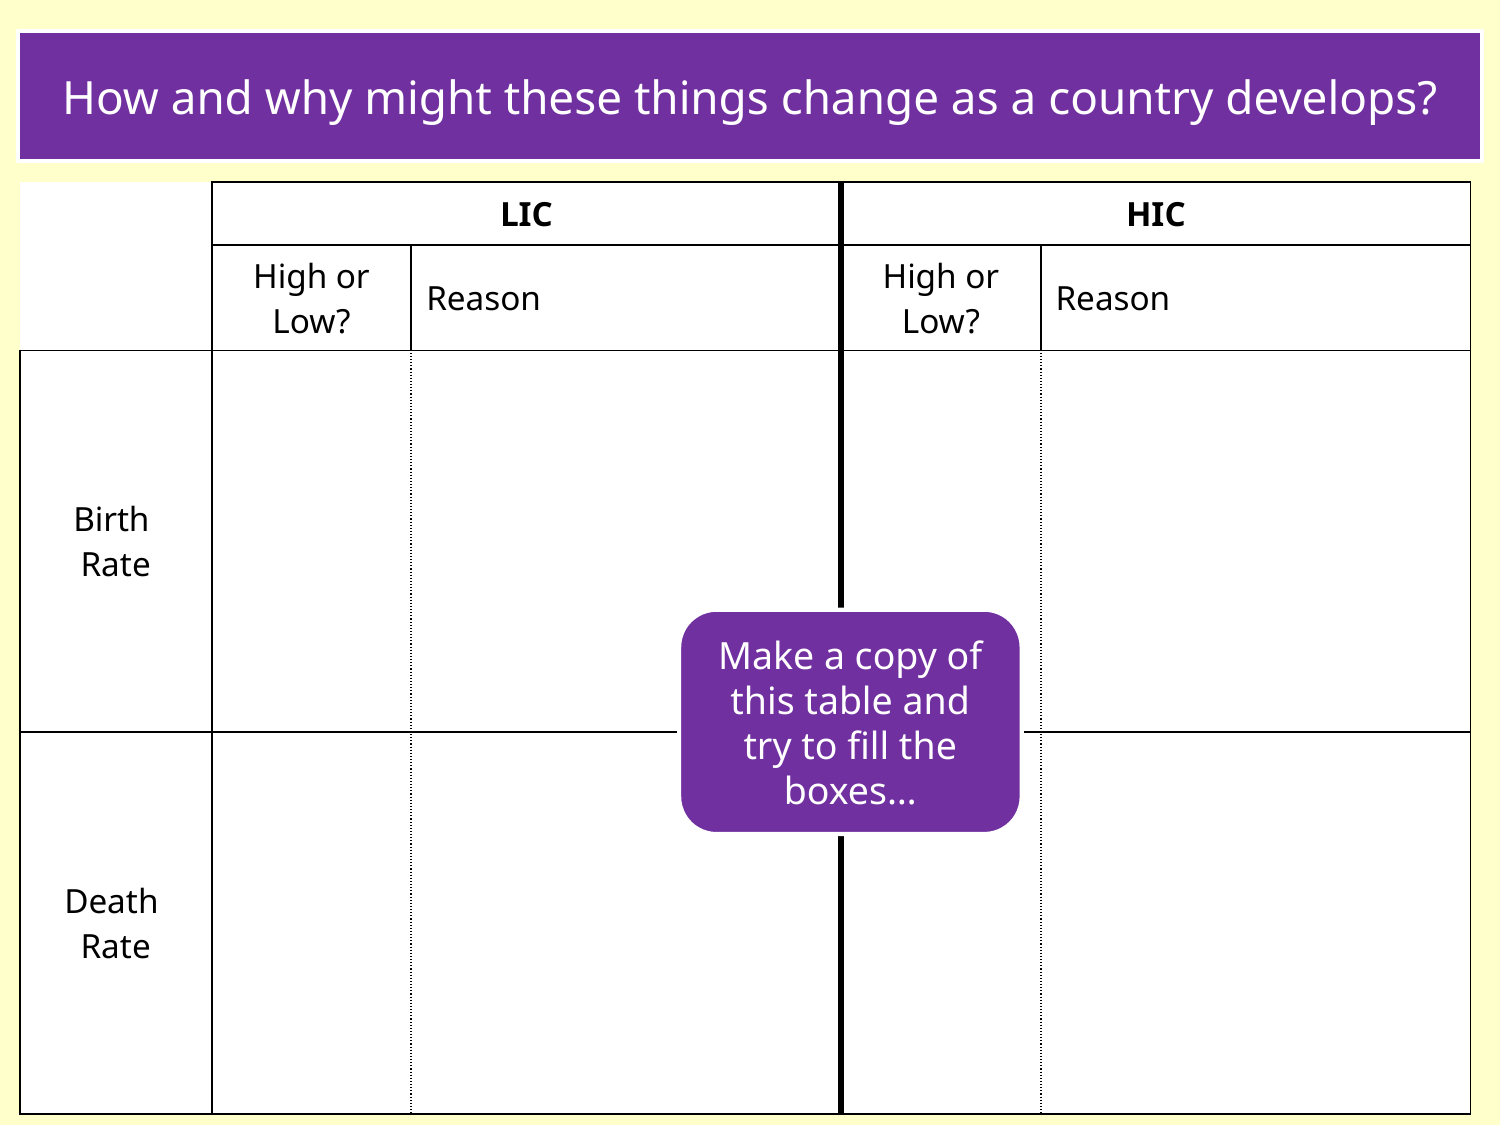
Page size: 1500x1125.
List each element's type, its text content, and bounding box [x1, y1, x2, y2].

table_cell High or Low? [844, 246, 1040, 350]
table_cell [213, 351, 411, 731]
table_cell [844, 351, 1041, 731]
table_cell Reason [412, 246, 838, 350]
text_box Make a copy of this table and try to fill the boxes… [677, 607, 1024, 837]
table_header LIC [213, 183, 838, 244]
table_cell Reason [1042, 246, 1470, 350]
table_cell [213, 733, 411, 1113]
table_header [20, 182, 211, 350]
table_cell Birth Rate [21, 351, 211, 731]
table_header HIC [844, 183, 1470, 244]
table_cell [1041, 351, 1470, 731]
table_cell Death Rate [21, 733, 211, 1113]
table_cell [411, 733, 838, 1113]
table_cell High or Low? [213, 246, 410, 350]
table_cell [411, 351, 838, 731]
title How and why might these things change as a country develops? [16, 29, 1484, 163]
table_cell [1041, 733, 1470, 1113]
table_cell [844, 733, 1041, 1113]
